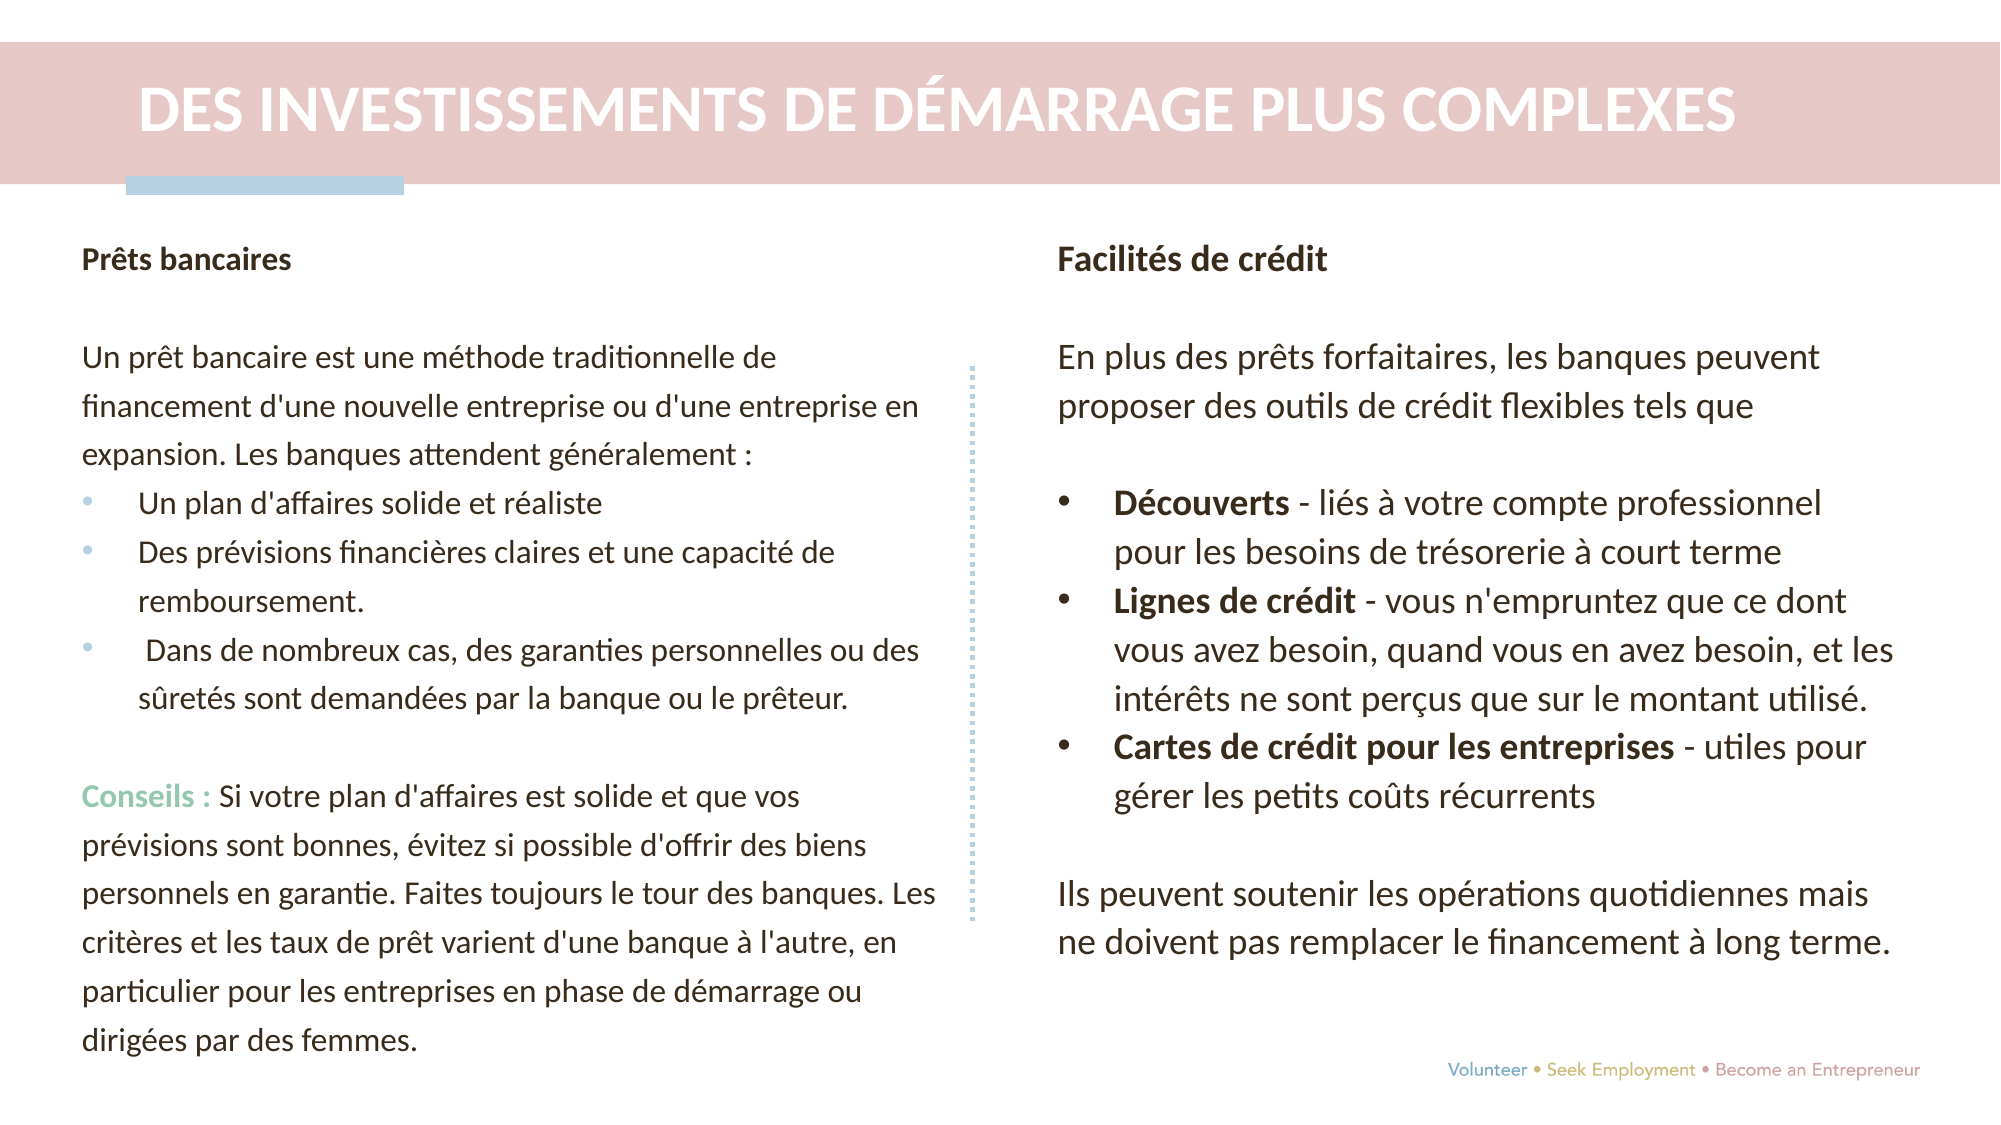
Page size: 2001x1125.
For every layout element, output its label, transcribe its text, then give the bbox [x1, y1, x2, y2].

list DES INVESTISSEMENTS DE DÉMARRAGE PLUS COMPLEXES [123, 51, 1913, 170]
picture [1418, 1046, 1971, 1103]
text_box Prêts bancaires Un prêt bancaire est une méthode traditionnelle de financement d'une nouvelle entreprise ou d'une entreprise en expansion. Les banques attendent généralement : Un plan d'affaires solide et réaliste Des prévisions financières claires et une capacité de remboursement. Dans de nombreux cas, des garanties personnelles ou des sûretés sont demandées par la banque ou le prêteur. Conseils : Si votre plan d'affaires est solide et que vos prévisions sont bonnes, évitez si possible d'offrir des biens personnels en garantie. Faites toujours le tour des banques. Les critères et les taux de prêt varient d'une banque à l'autre, en particulier pour les entreprises en phase de démarrage ou dirigées par des femmes. [66, 221, 958, 722]
text_box Facilités de crédit En plus des prêts forfaitaires, les banques peuvent proposer des outils de crédit flexibles tels que Découverts - liés à votre compte professionnel pour les besoins de trésorerie à court terme Lignes de crédit - vous n'empruntez que ce dont vous avez besoin, quand vous en avez besoin, et les intérêts ne sont perçus que sur le montant utilisé. Cartes de crédit pour les entreprises - utiles pour gérer les petits coûts récurrents Ils peuvent soutenir les opérations quotidiennes mais ne doivent pas remplacer le financement à long terme. [1042, 223, 1913, 724]
